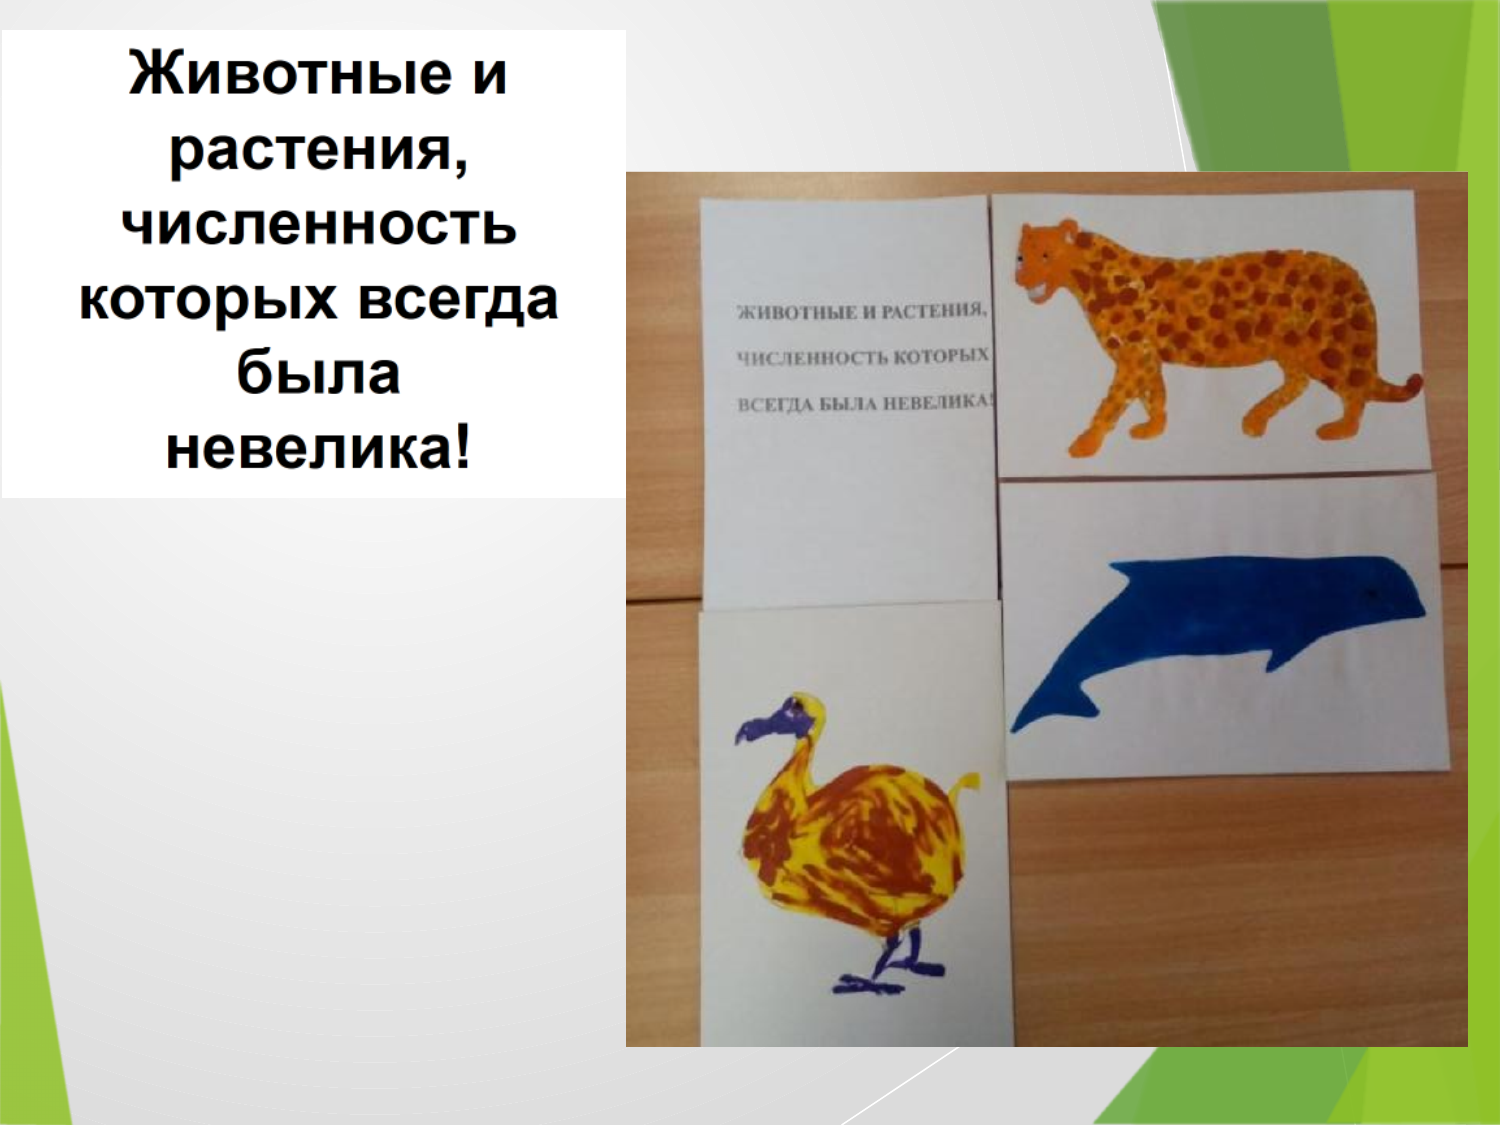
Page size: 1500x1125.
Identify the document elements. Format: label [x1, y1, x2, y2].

picture [2, 30, 1484, 1047]
